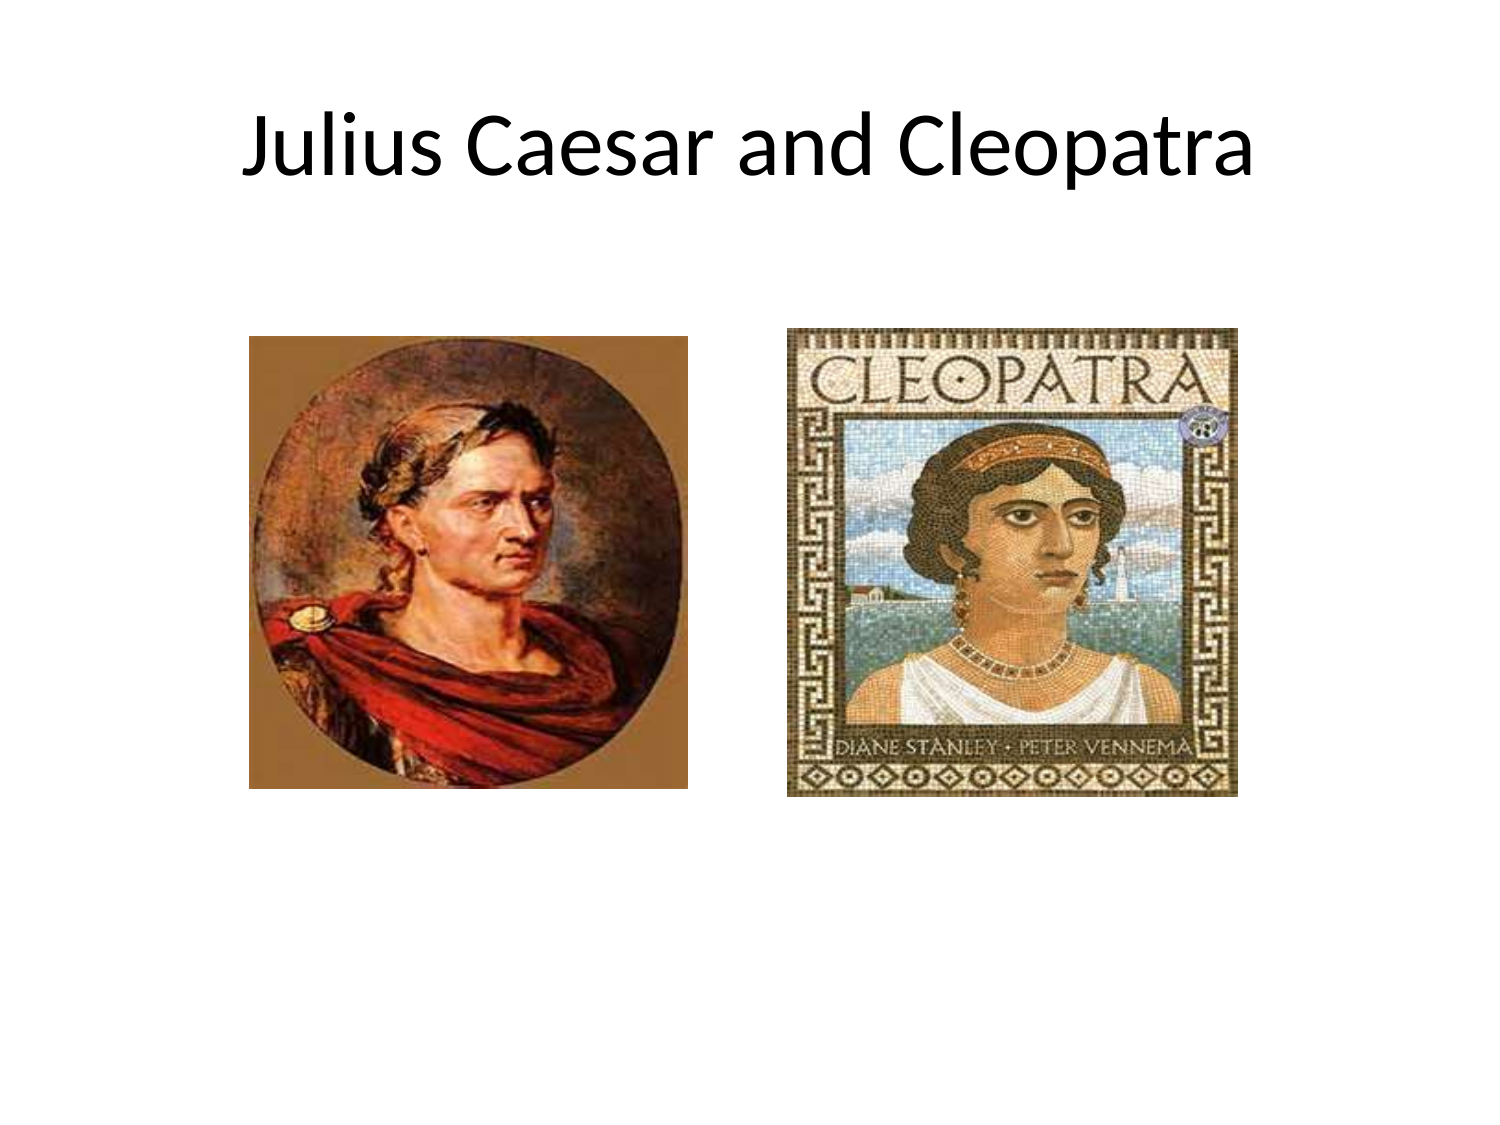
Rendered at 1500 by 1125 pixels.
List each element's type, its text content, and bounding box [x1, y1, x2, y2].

picture [787, 327, 1238, 798]
picture [249, 336, 688, 789]
title Julius Caesar and Cleopatra [75, 45, 1425, 233]
